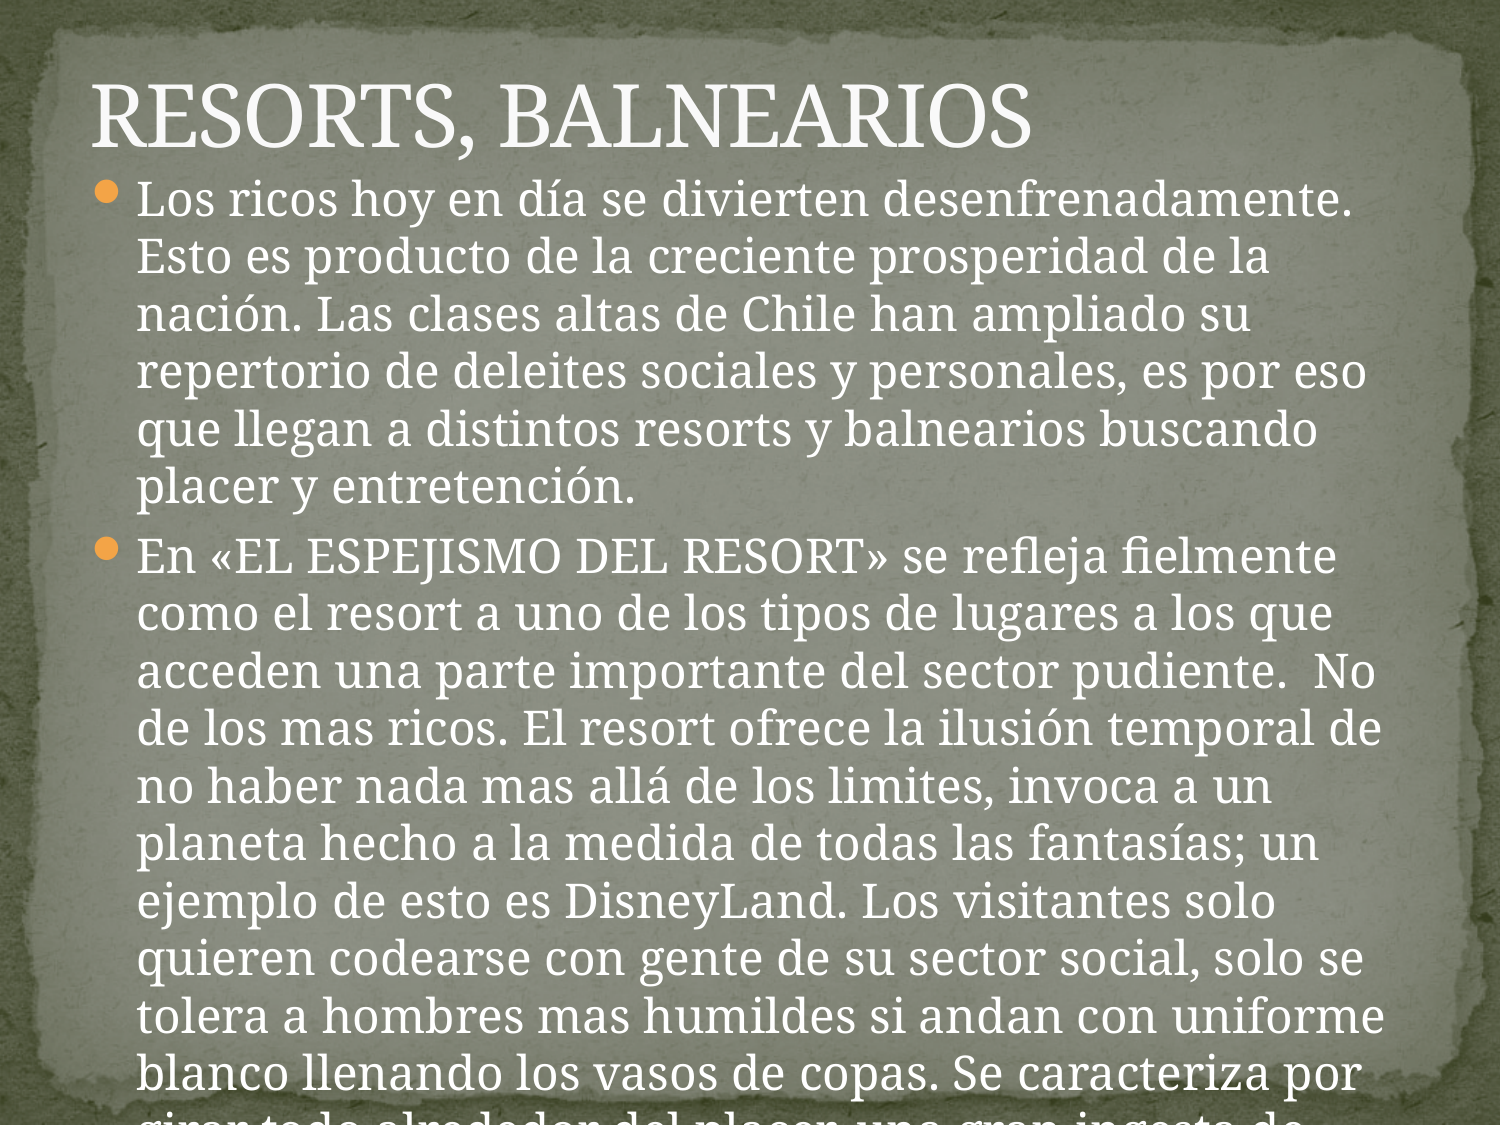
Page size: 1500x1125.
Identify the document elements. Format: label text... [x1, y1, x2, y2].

title RESORTS, BALNEARIOS [74, 45, 1425, 173]
list Los ricos hoy en día se divierten desenfrenadamente. Esto es producto de la creciente prosperidad de la nación. Las clases altas de Chile han ampliado su repertorio de deleites sociales y personales, es por eso que llegan a distintos resorts y balnearios buscando placer y entretención. En «EL ESPEJISMO DEL RESORT» se refleja fielmente como el resort a uno de los tipos de lugares a los que acceden una parte importante del sector pudiente. No de los mas ricos. El resort ofrece la ilusión temporal de no haber nada mas allá de los limites, invoca a un planeta hecho a la medida de todas las fantasías; un ejemplo de esto es DisneyLand. Los visitantes solo quieren codearse con gente de su sector social, solo se tolera a hombres mas humildes si andan con uniforme blanco llenando los vasos de copas. Se caracteriza por girar todo alrededor del placer, una gran ingesta de alcohol, juegos de azar y conversaciones al paso. [76, 160, 1427, 993]
